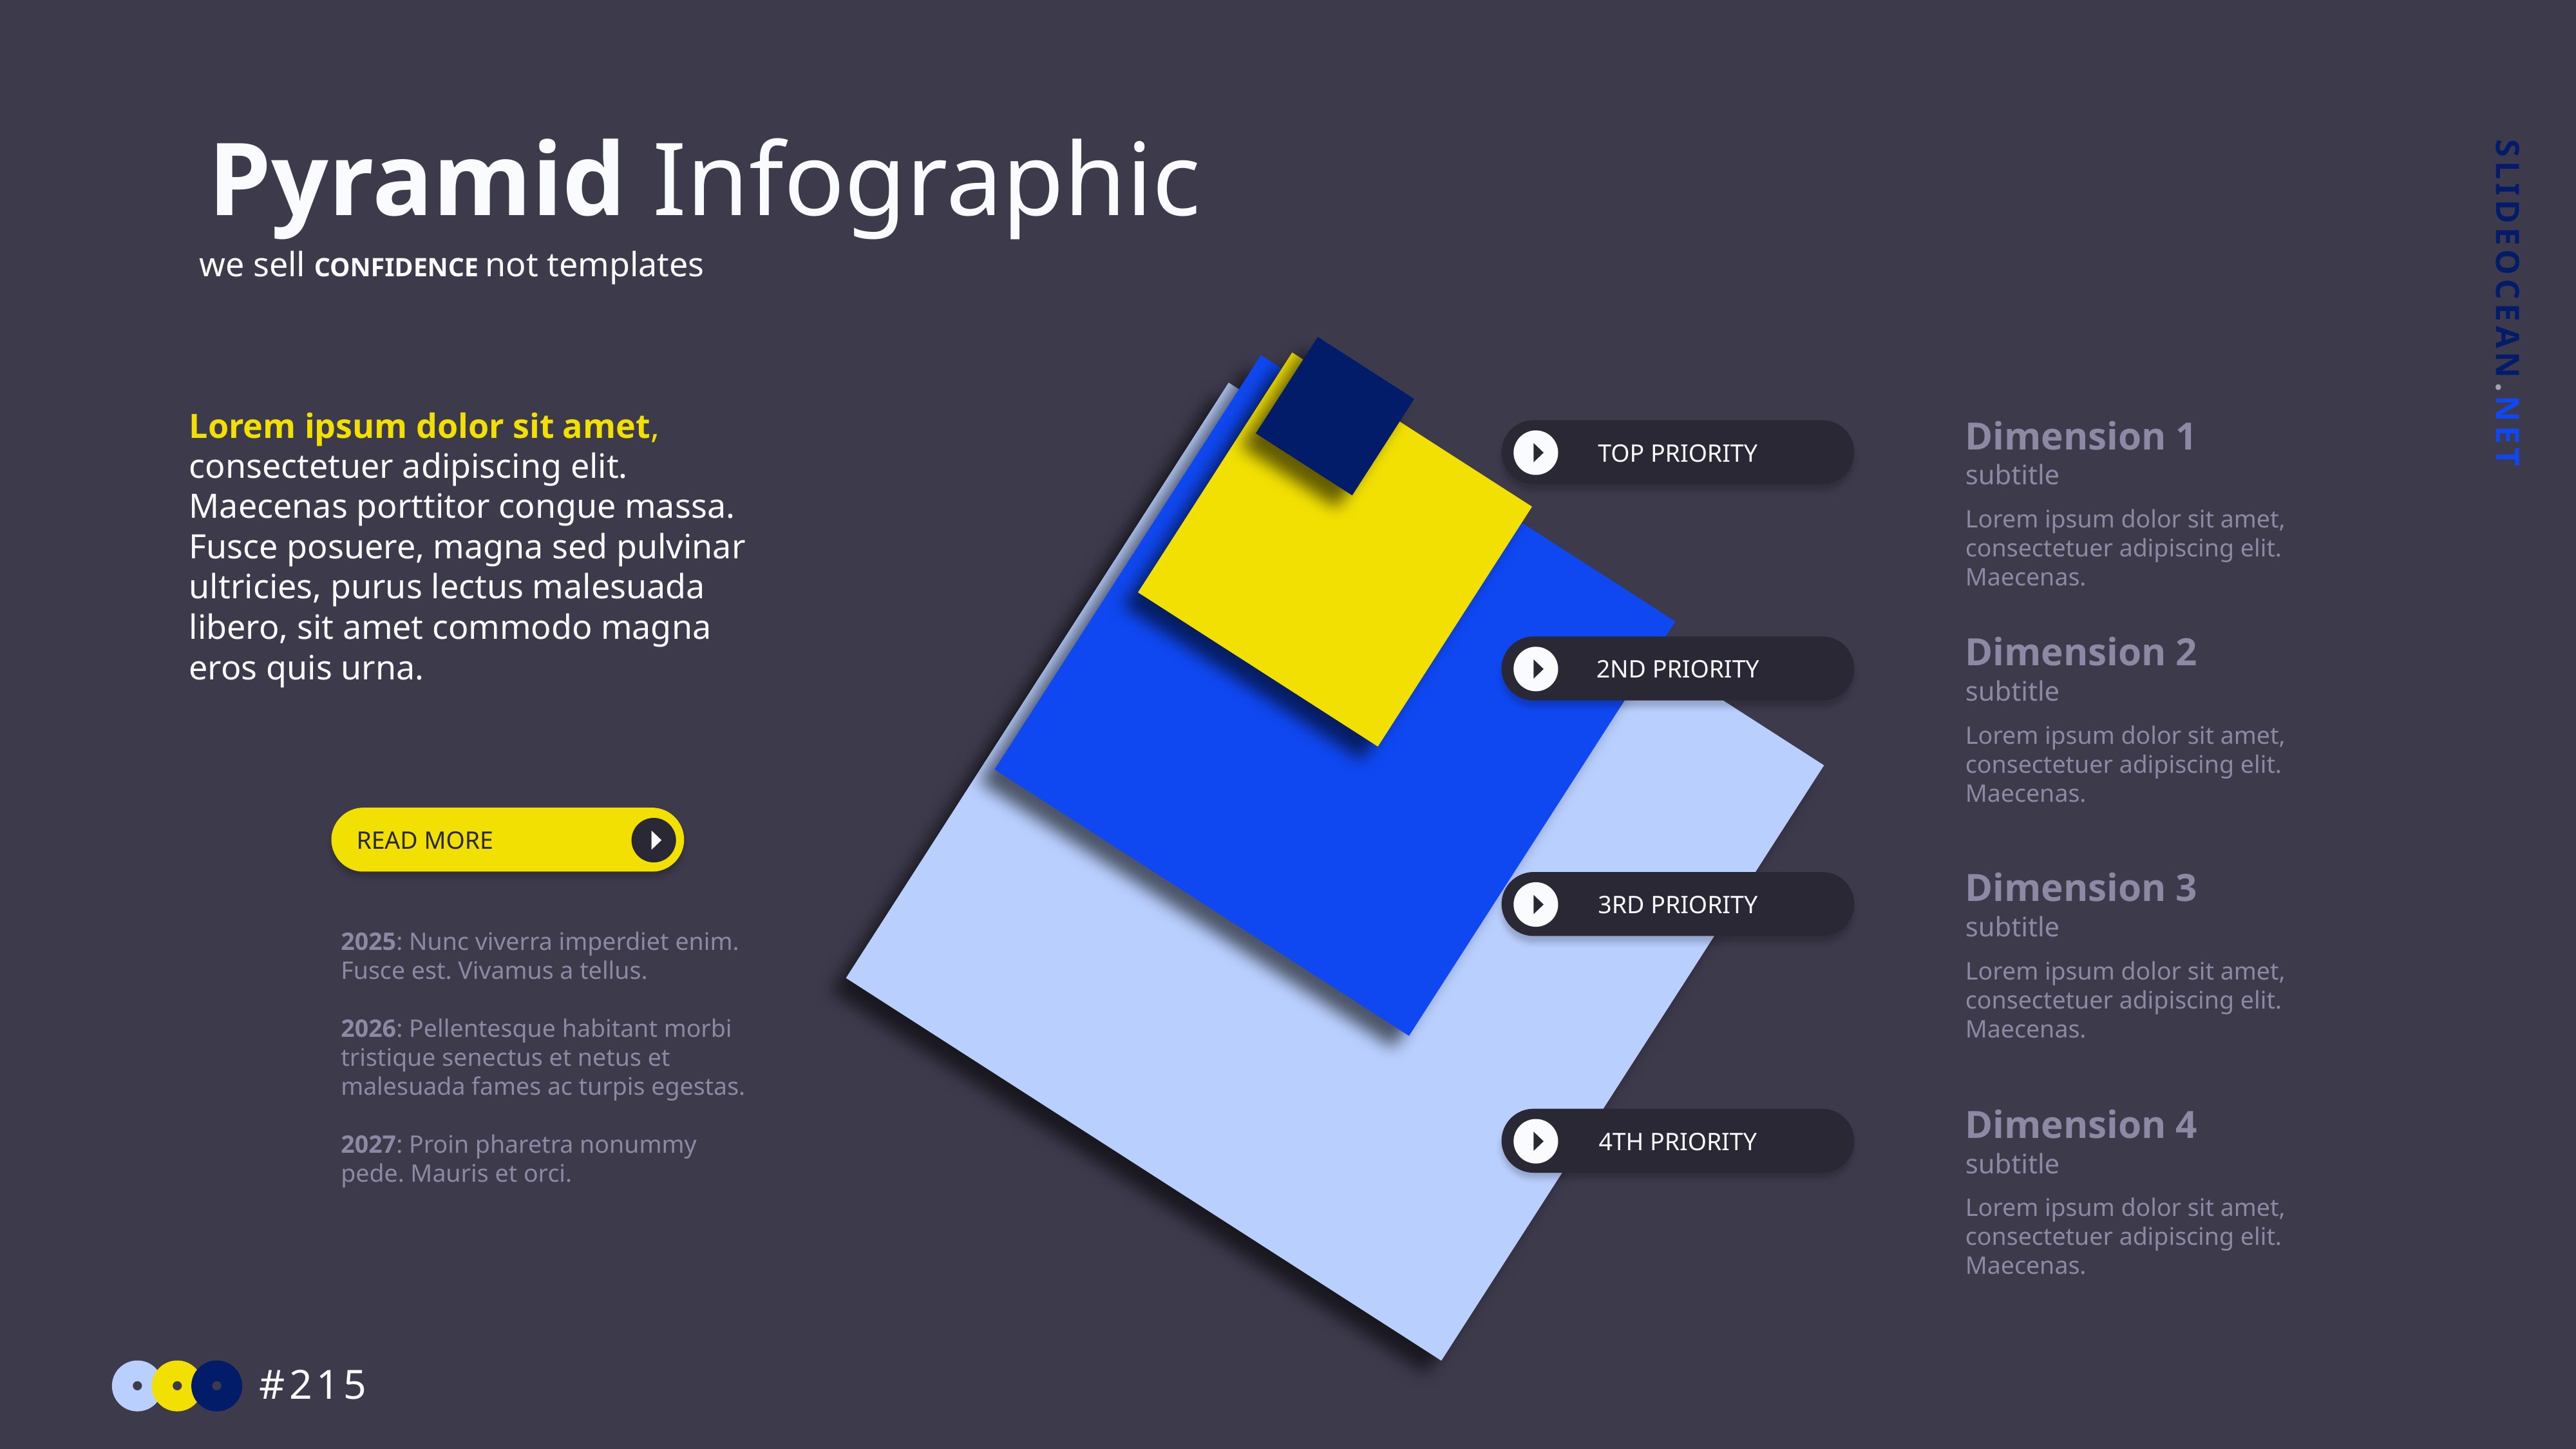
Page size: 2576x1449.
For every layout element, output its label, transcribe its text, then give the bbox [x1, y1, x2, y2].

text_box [1955, 858, 2398, 1020]
text_box Lorem ipsum dolor sit amet, consectetuer adipiscing elit. Maecenas porttitor congue massa. Fusce posuere, magna sed pulvinar ultricies, purus lectus malesuada libero, sit amet commodo magna eros quis urna. [180, 399, 772, 691]
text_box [1955, 406, 2398, 568]
text_box [844, 783, 1709, 1363]
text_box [1501, 1108, 1855, 1173]
text_box [1525, 710, 1826, 871]
text_box #215 [259, 1359, 402, 1408]
text_box [1254, 336, 1416, 497]
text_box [1955, 623, 2398, 784]
text_box [1136, 424, 1534, 748]
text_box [1501, 636, 1855, 701]
text_box Pyramid Infographic [198, 110, 1211, 241]
text_box [993, 354, 1677, 1037]
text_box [1955, 1095, 2398, 1256]
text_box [1501, 871, 1855, 936]
text_box 2025: Nunc viverra imperdiet enim. Fusce est. Vivamus a tellus. 2026: Pellentesque habitant morbi tristique senectus et netus et malesuada fames ac turpis egestas. 2027: Proin pharetra nonummy pede. Mauris et orci. [331, 921, 764, 1192]
text_box we sell CONFIDENCE not templates [189, 238, 714, 288]
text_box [1501, 419, 1855, 485]
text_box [331, 807, 685, 872]
